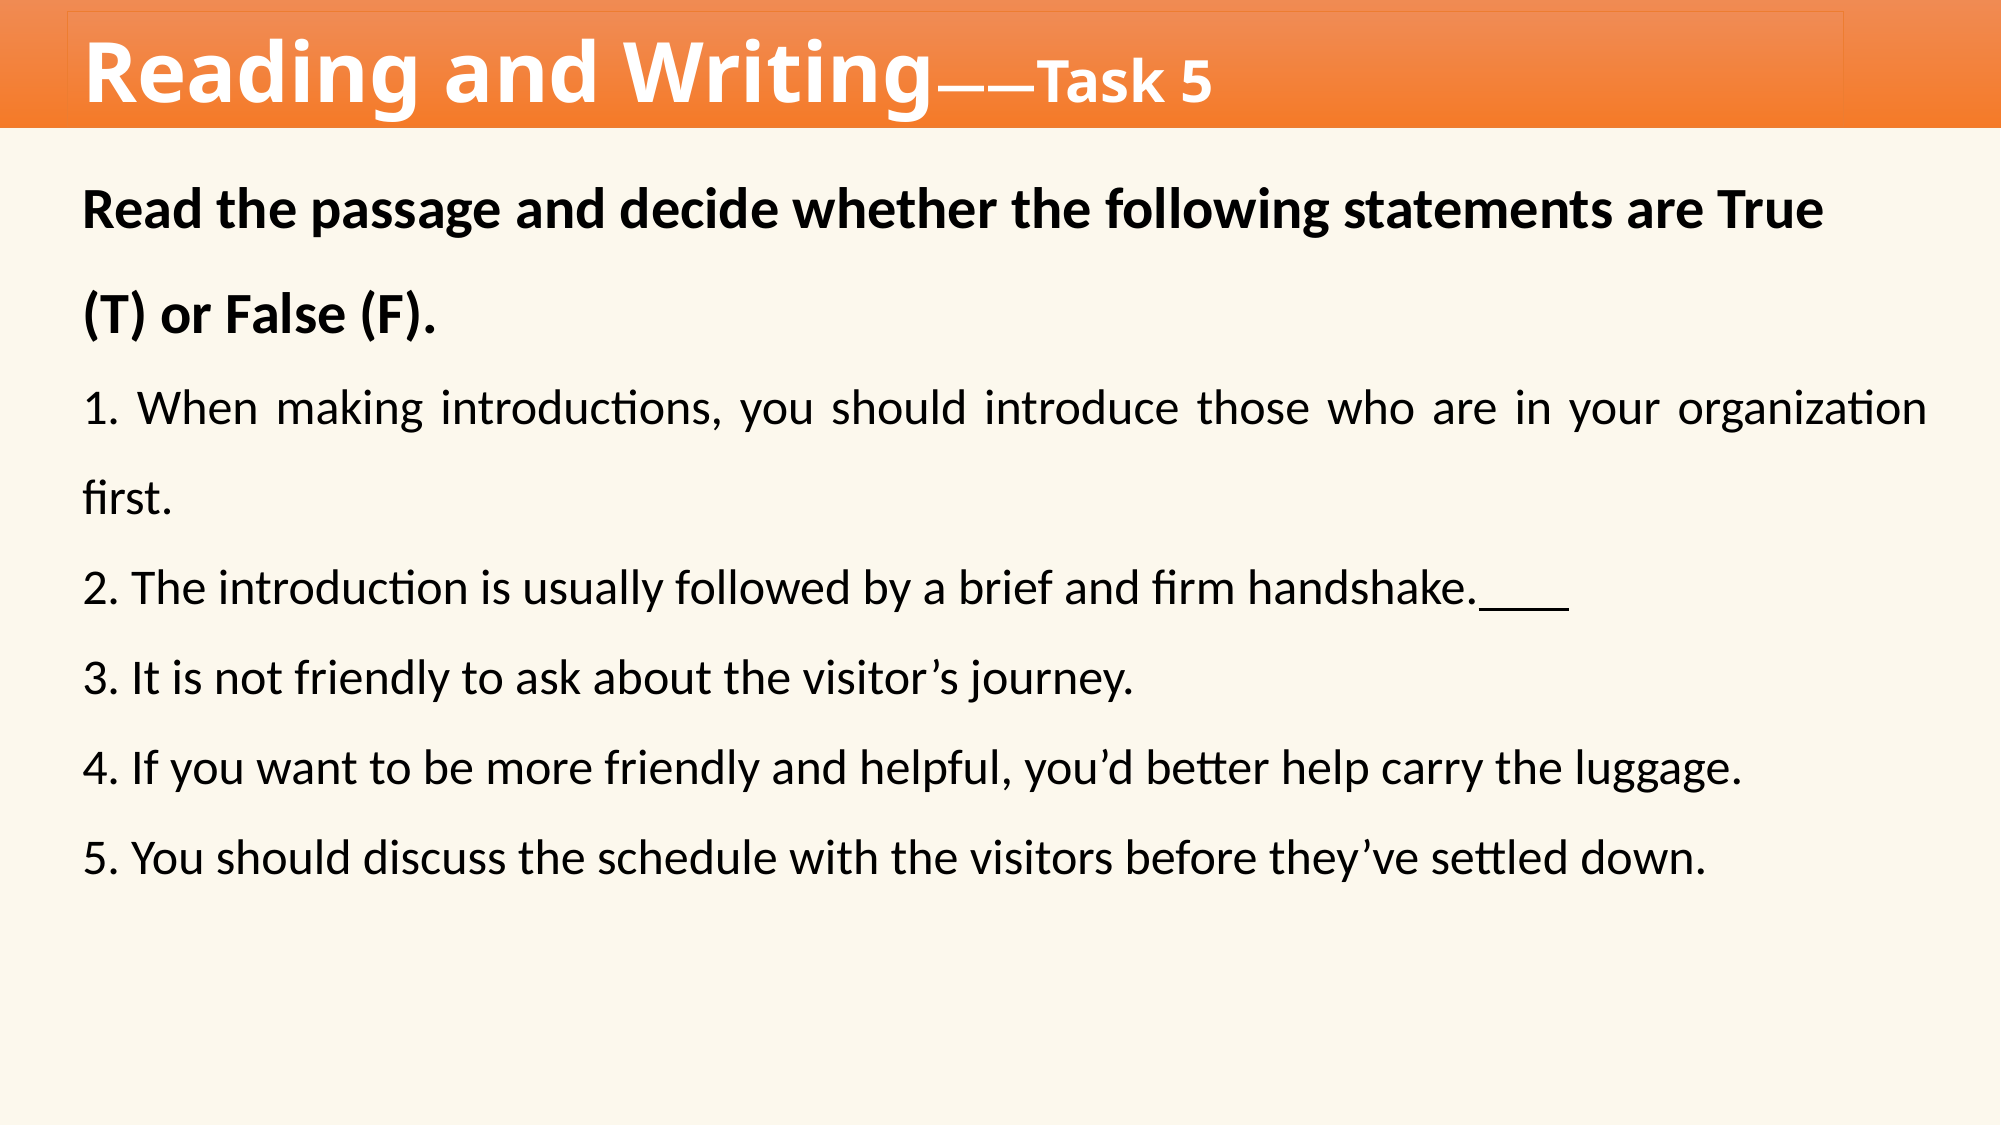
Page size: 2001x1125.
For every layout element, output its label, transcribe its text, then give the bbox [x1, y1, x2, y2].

text_box Read the passage and decide whether the following statements are True (T) or False (F). 1. When making introductions, you should introduce those who are in your organization first. 2. The introduction is usually followed by a brief and firm handshake. 3. It is not friendly to ask about the visitor’s journey. 4. If you want to be more friendly and helpful, you’d better help carry the luggage. 5. You should discuss the schedule with the visitors before they’ve settled down. [67, 128, 1943, 983]
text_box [0, 0, 2000, 128]
